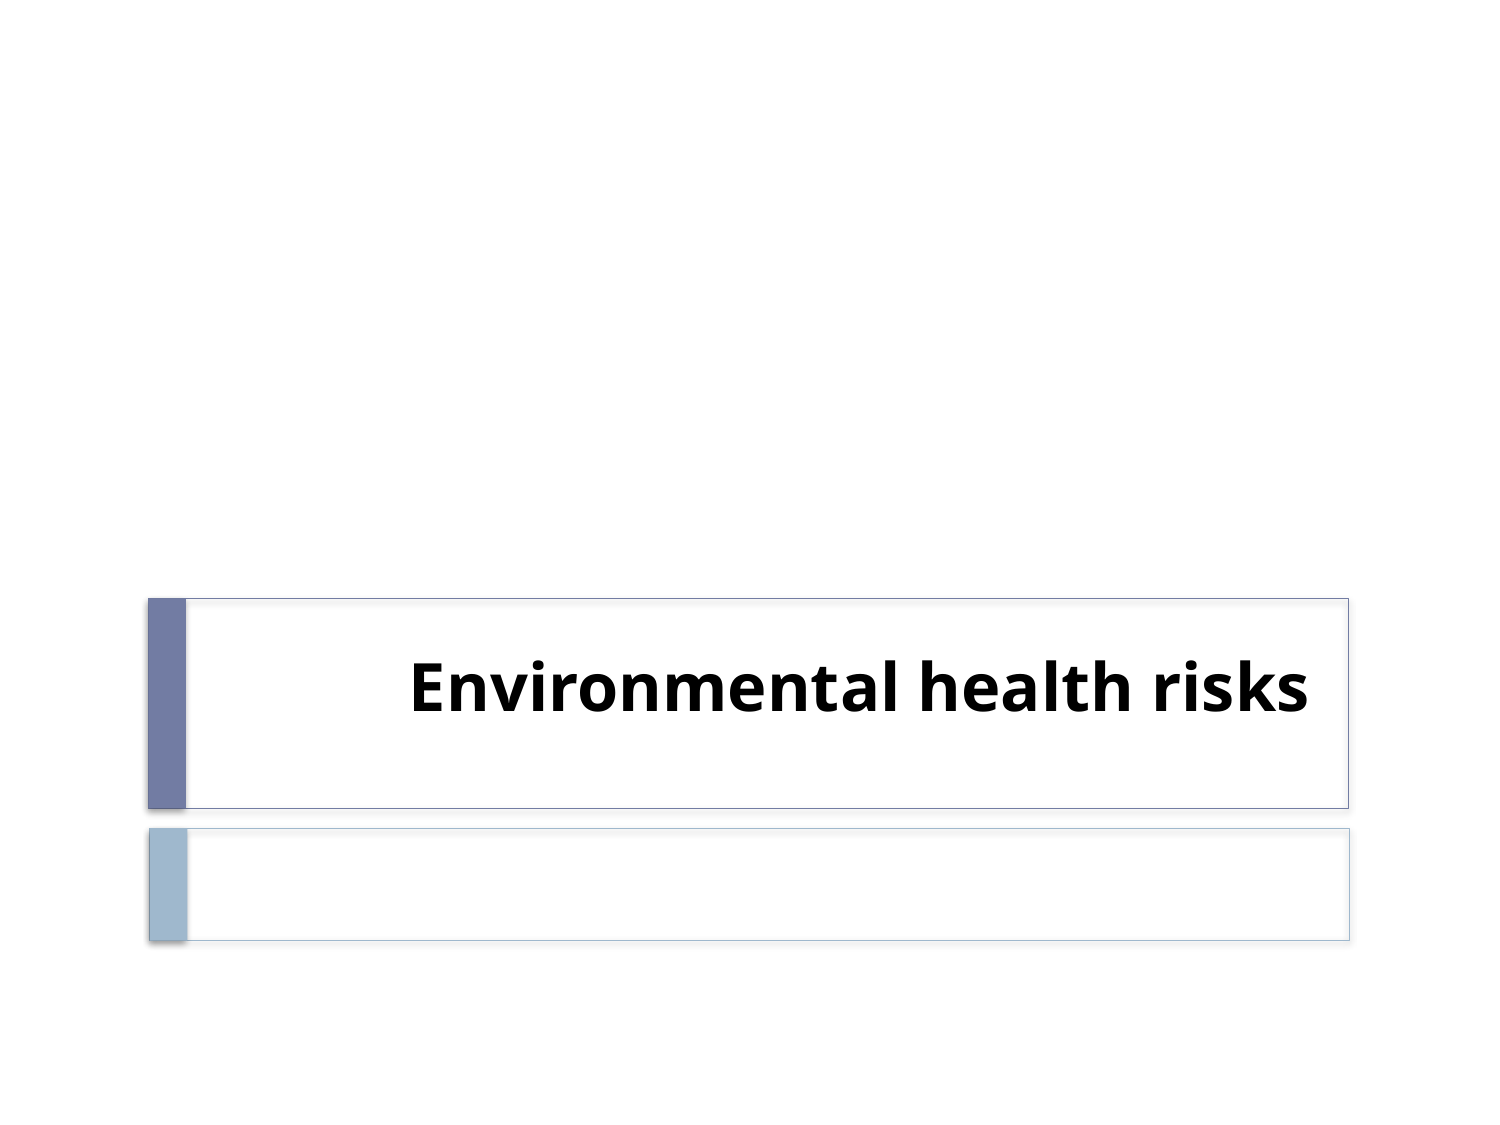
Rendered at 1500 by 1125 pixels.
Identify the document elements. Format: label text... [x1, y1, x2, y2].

title Environmental health risks [200, 637, 1325, 800]
